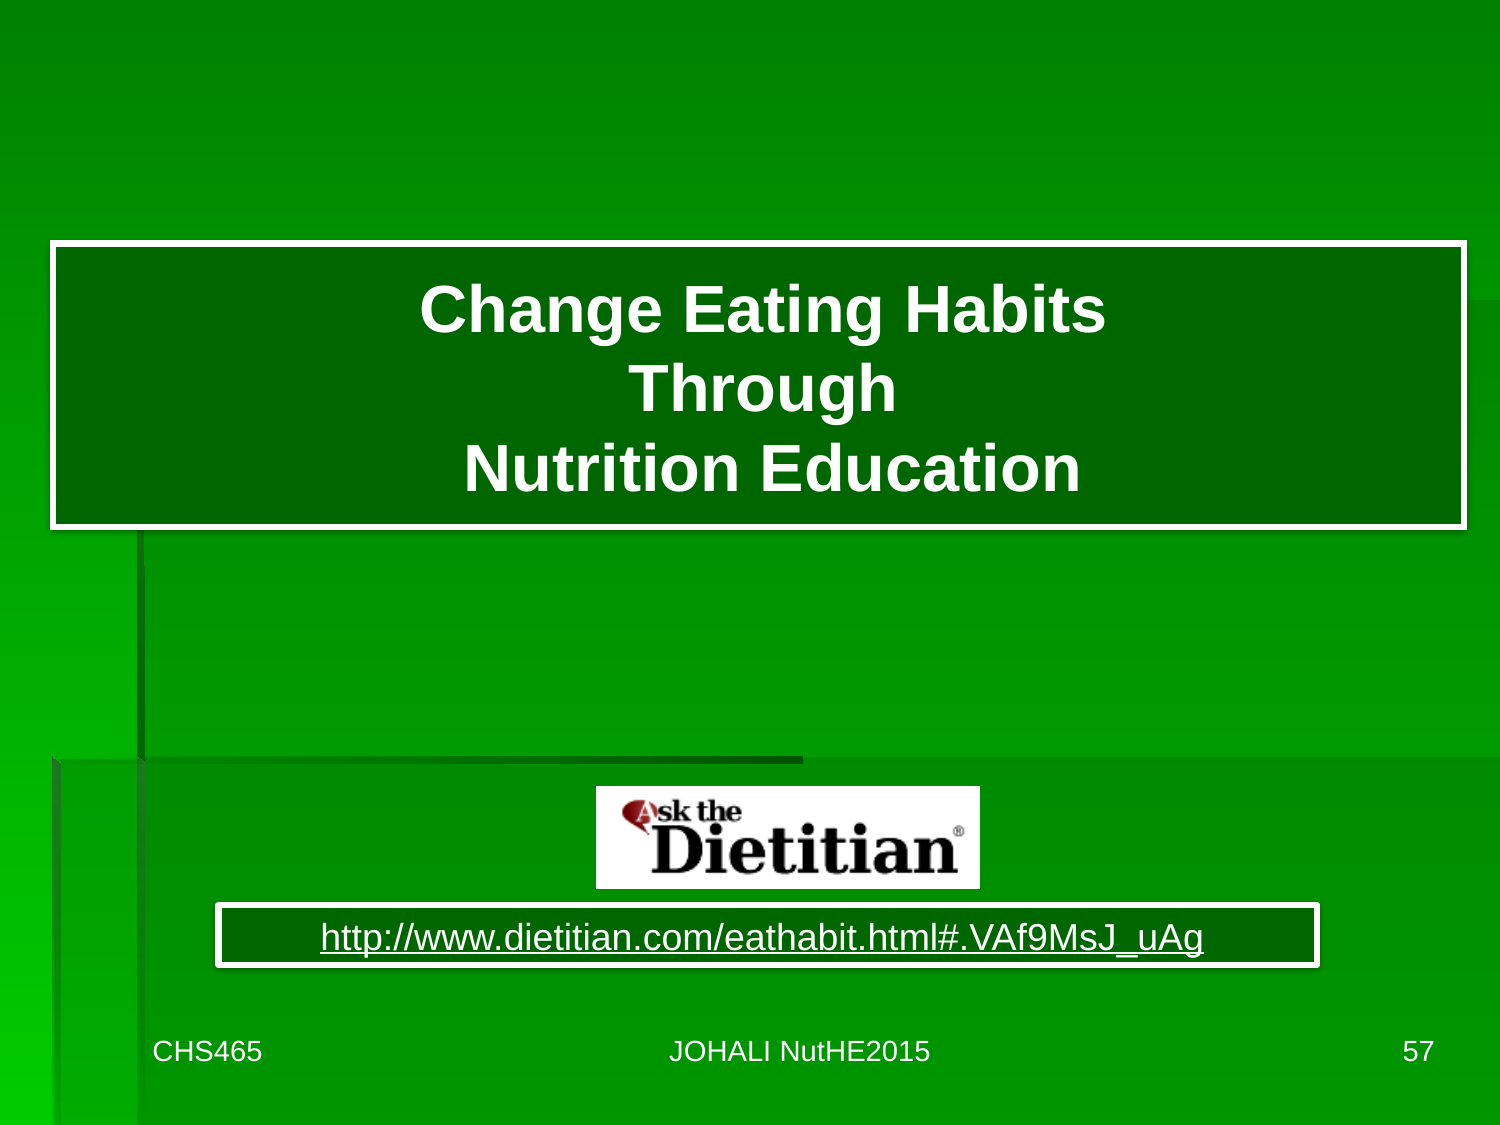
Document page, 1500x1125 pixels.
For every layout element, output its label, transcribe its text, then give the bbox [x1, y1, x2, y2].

slide_number 57 [1137, 1024, 1451, 1103]
footer JOHALI NutHE2015 [562, 1024, 1038, 1103]
slide_number CHS465 [137, 1024, 450, 1103]
title Change Eating Habits Through Nutrition Education [50, 240, 1467, 530]
text_box http://www.dietitian.com/eathabit.html#.VAf9MsJ_uAg [215, 902, 1320, 968]
picture [596, 786, 980, 889]
